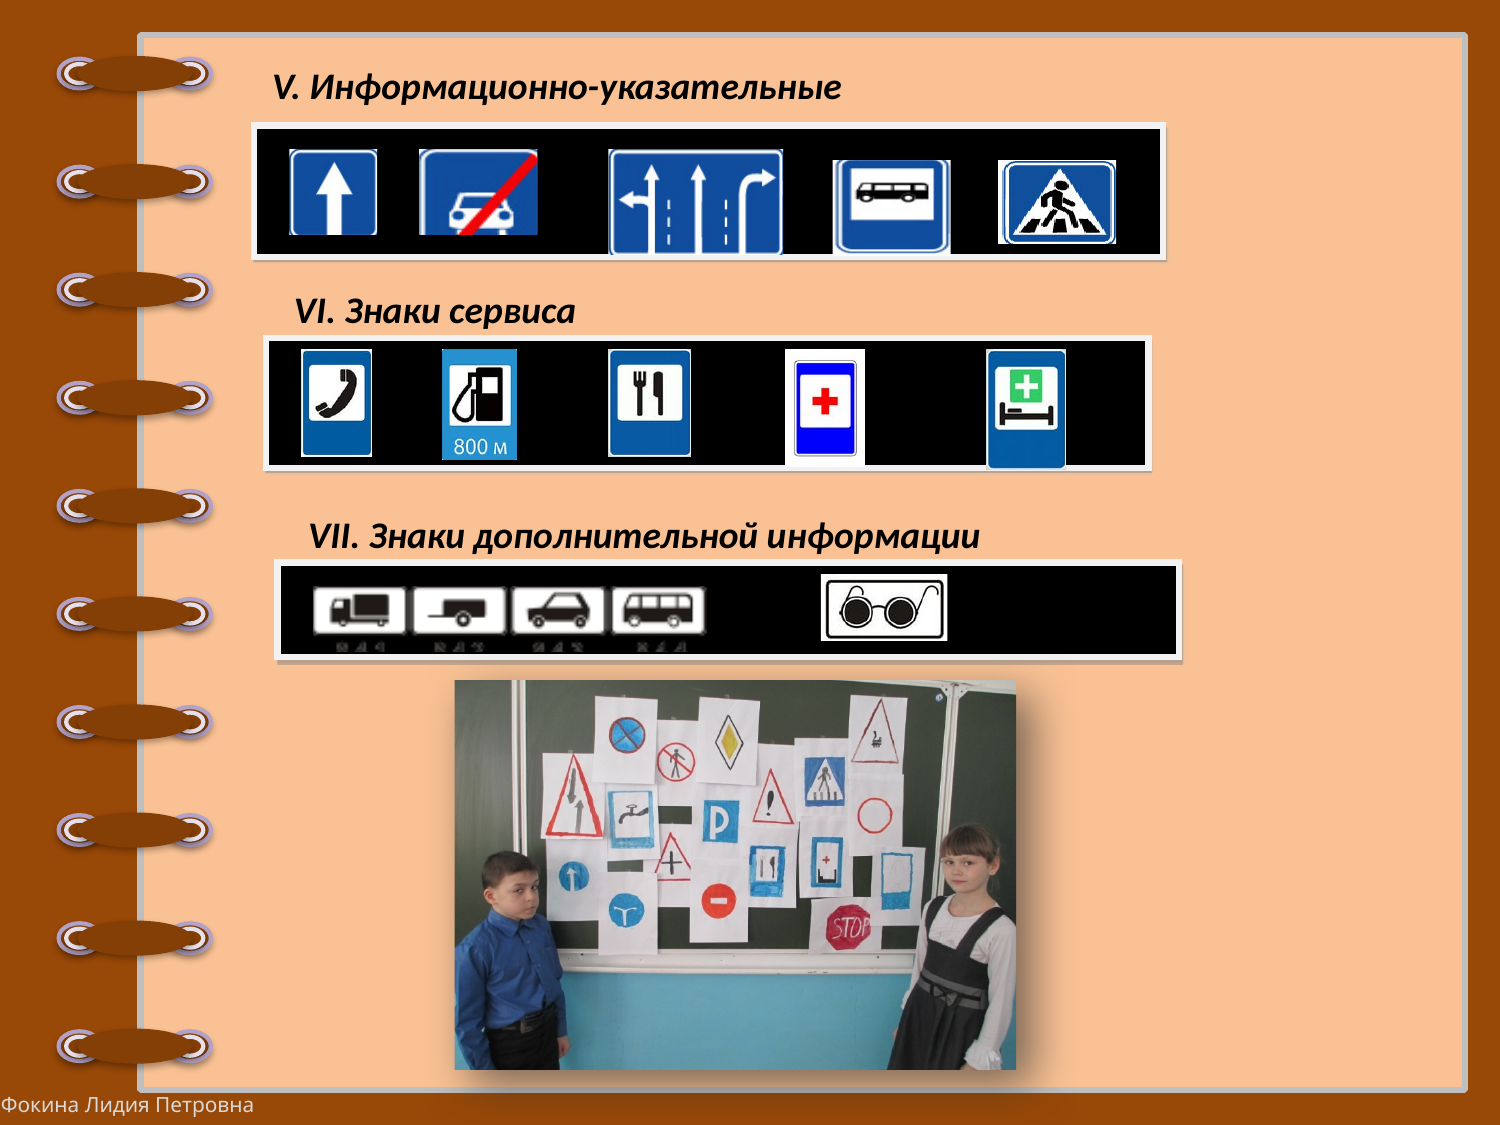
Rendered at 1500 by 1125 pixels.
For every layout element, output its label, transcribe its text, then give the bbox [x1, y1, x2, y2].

picture [442, 349, 518, 461]
text_box VI. Знаки сервиса [279, 278, 601, 338]
picture [454, 680, 1017, 1070]
picture [832, 160, 951, 256]
text_box [265, 338, 1149, 468]
picture [289, 148, 378, 236]
text_box V. Информационно-указательные [257, 54, 867, 115]
picture [997, 160, 1117, 244]
picture [300, 349, 373, 457]
picture [820, 573, 948, 642]
picture [418, 148, 538, 236]
picture [312, 585, 707, 652]
text_box VII. Знаки дополнительной информации [293, 503, 1005, 562]
picture [985, 349, 1067, 470]
text_box [253, 125, 1164, 257]
picture [785, 349, 866, 468]
picture [607, 349, 692, 457]
picture [608, 148, 784, 255]
text_box [277, 562, 1179, 657]
